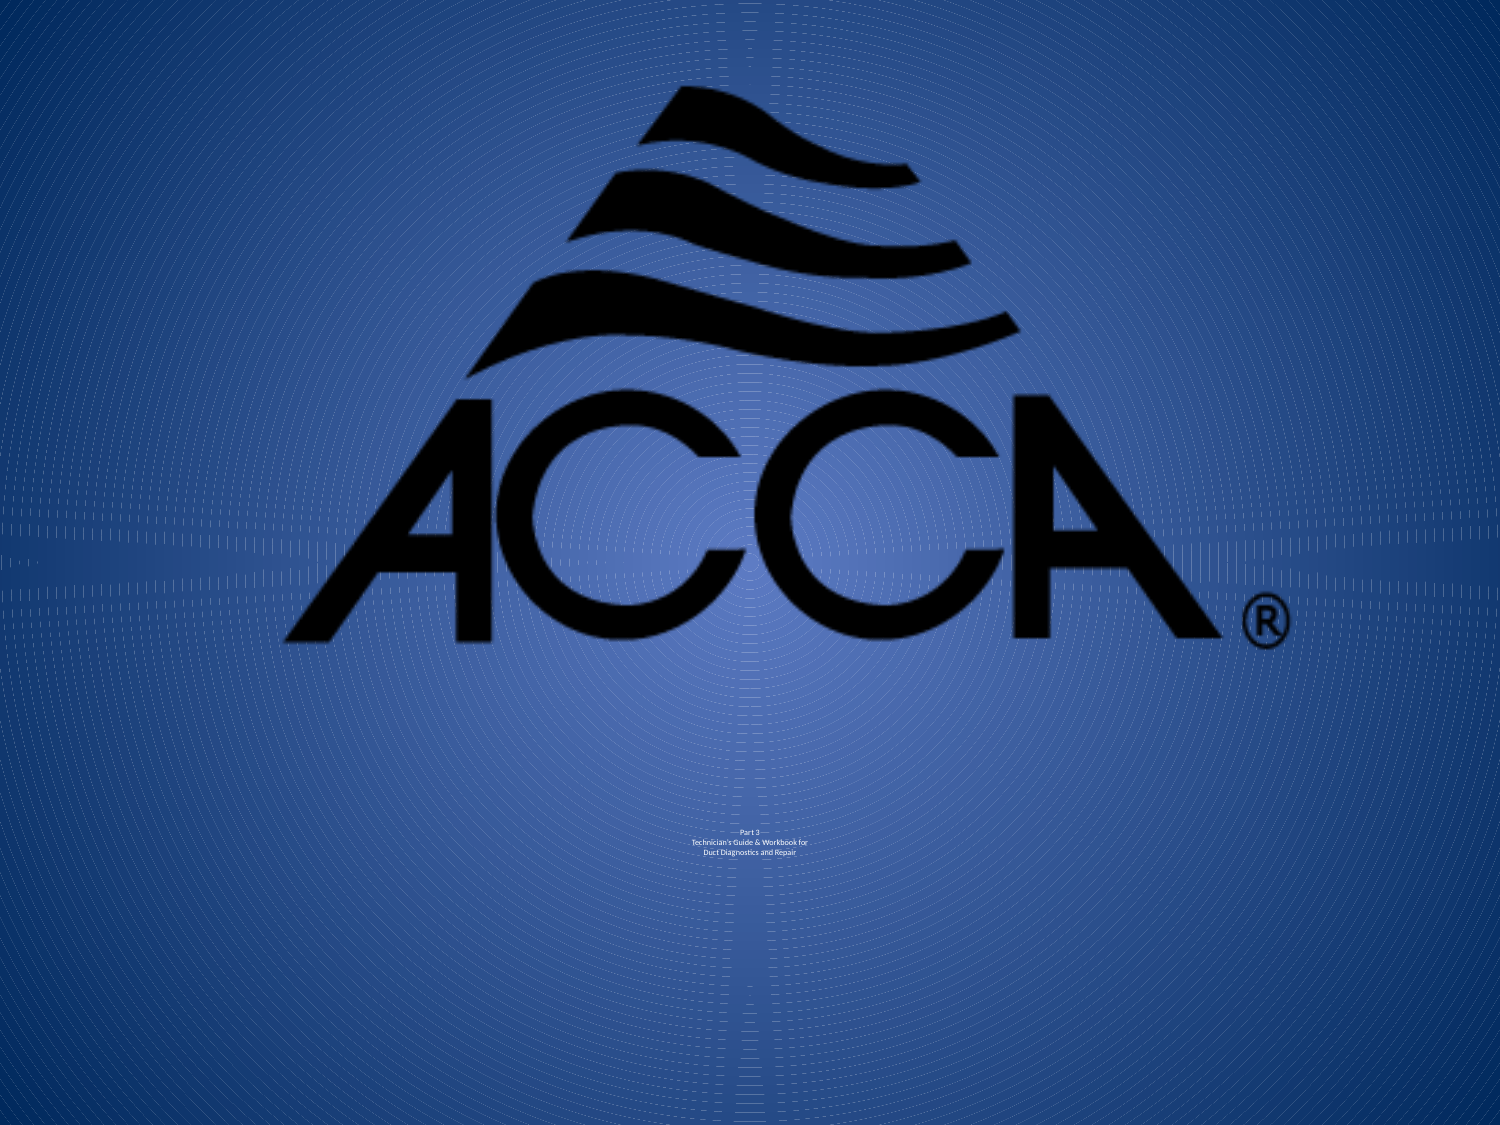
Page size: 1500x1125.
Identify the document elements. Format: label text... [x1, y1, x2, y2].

title Part 3 Technician’s Guide & Workbook for Duct Diagnostics and Repair [0, 787, 1500, 888]
picture [237, 24, 1334, 738]
